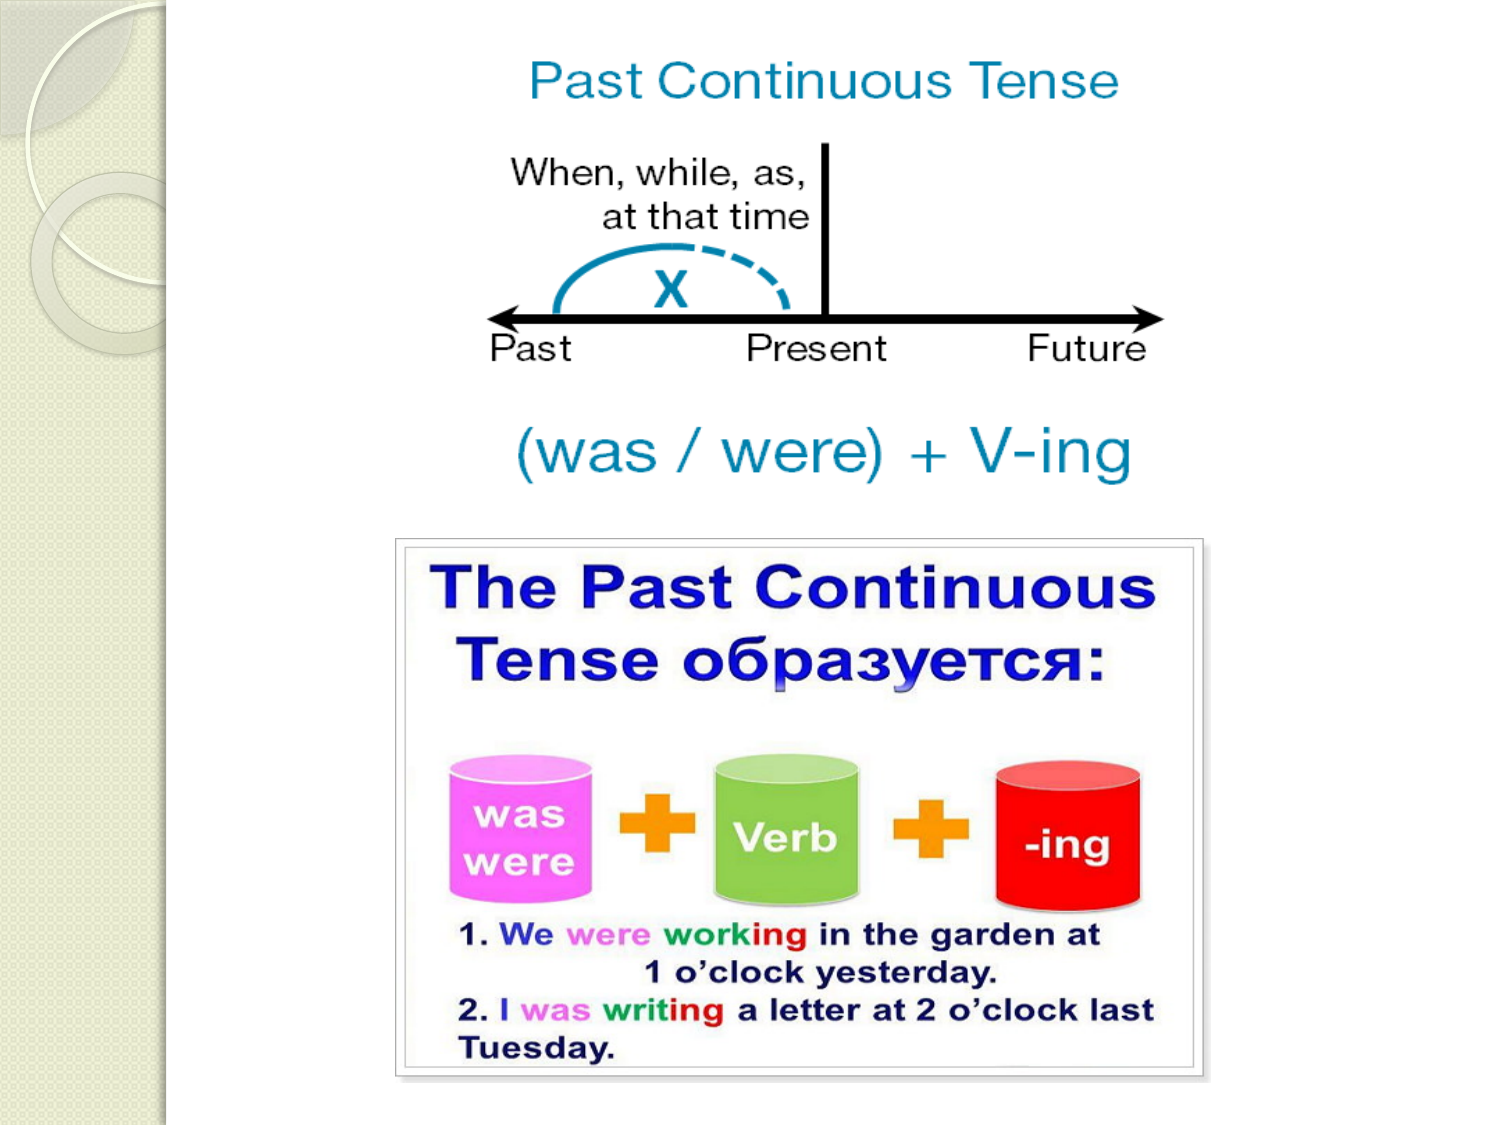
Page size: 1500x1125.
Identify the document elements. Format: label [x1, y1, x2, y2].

list [395, 538, 1211, 1083]
picture [395, 30, 1245, 511]
